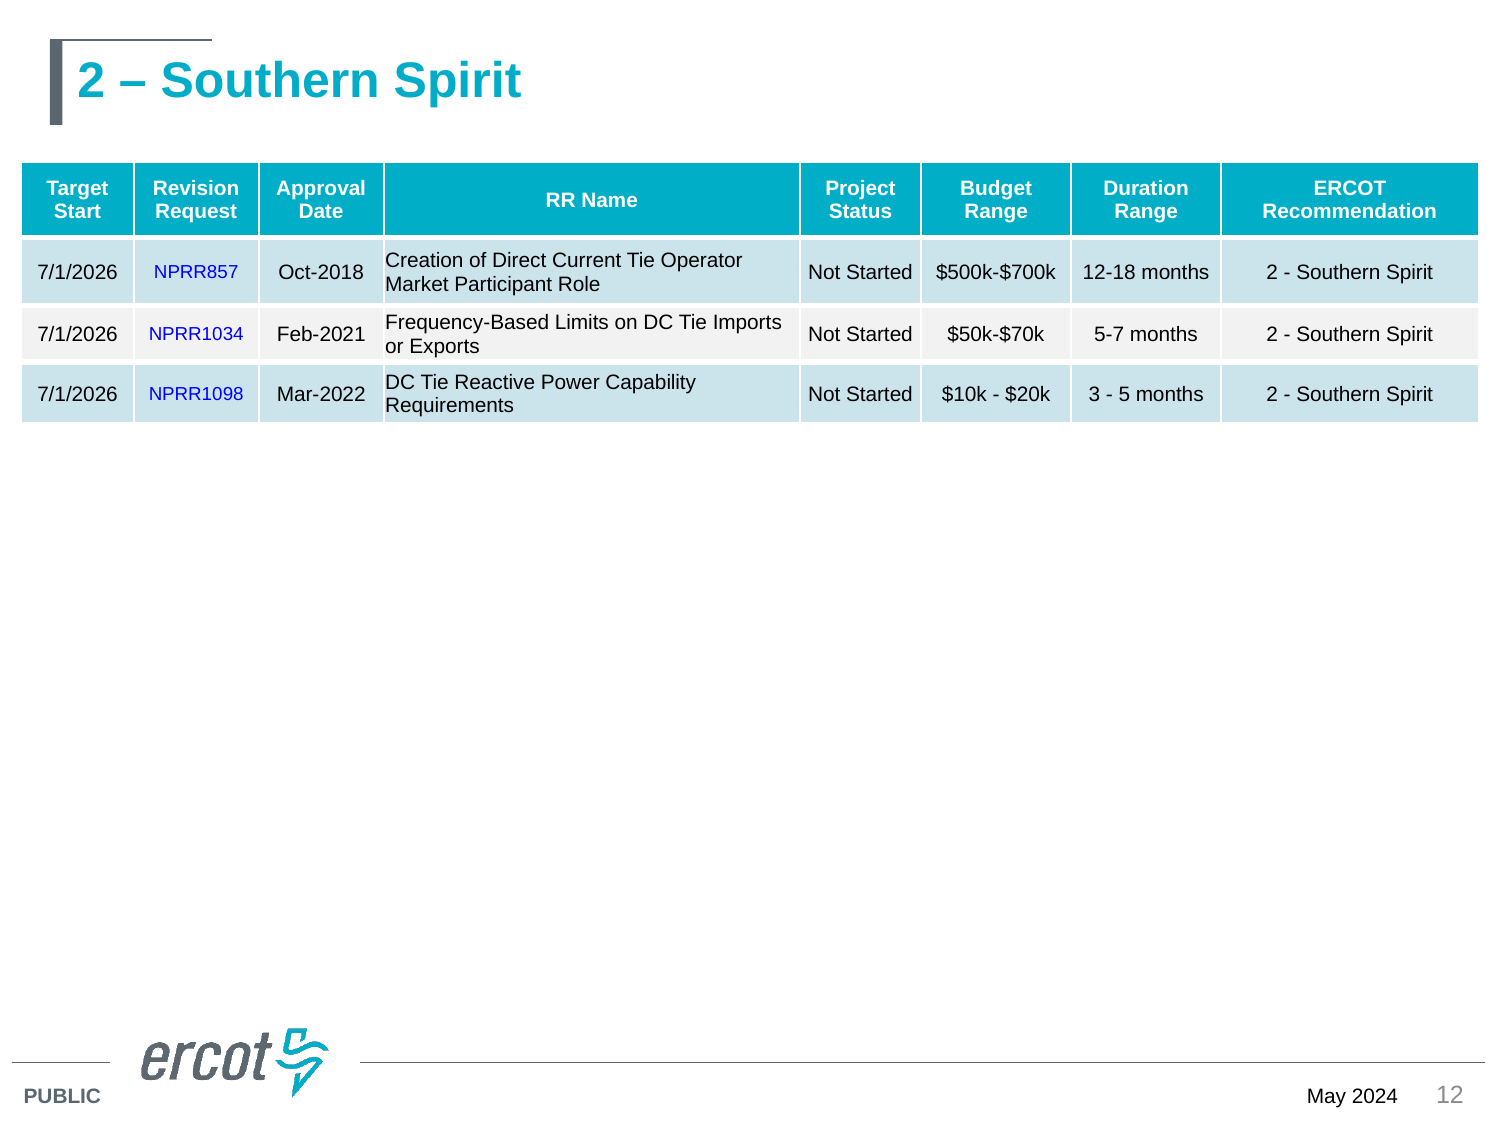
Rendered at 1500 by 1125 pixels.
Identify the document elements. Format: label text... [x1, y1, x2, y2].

table_cell Frequency-Based Limits on DC Tie Imports or Exports [385, 308, 799, 359]
table_header Revision Request [135, 163, 258, 235]
picture [137, 1024, 332, 1100]
table_cell 2 - Southern Spirit [1222, 365, 1478, 422]
table_cell NPRR857 [135, 240, 258, 303]
table_cell $50k-$70k [922, 308, 1070, 359]
table_cell Feb-2021 [260, 308, 383, 359]
table_cell 12-18 months [1072, 240, 1220, 303]
table_cell NPRR1098 [135, 365, 258, 422]
table_cell DC Tie Reactive Power Capability Requirements [385, 365, 799, 422]
table_header Duration Range [1072, 163, 1220, 235]
table_cell 7/1/2026 [22, 365, 133, 422]
table_cell Mar-2022 [260, 365, 383, 422]
table_cell Not Started [801, 308, 920, 359]
title 2 – Southern Spirit [62, 39, 1338, 125]
table_header Budget Range [922, 163, 1070, 235]
table_header Project Status [801, 163, 920, 235]
table_cell 2 - Southern Spirit [1222, 308, 1478, 359]
table_cell Oct-2018 [260, 240, 383, 303]
table_cell 2 - Southern Spirit [1222, 240, 1478, 303]
table_header Approval Date [260, 163, 383, 235]
table_cell Not Started [801, 365, 920, 422]
table_cell 7/1/2026 [22, 308, 133, 359]
slide_number 12 [1412, 1076, 1488, 1112]
table_cell 7/1/2026 [22, 240, 133, 303]
table_cell 5-7 months [1072, 308, 1220, 359]
table_header ERCOT Recommendation [1222, 163, 1478, 235]
table_cell NPRR1034 [135, 308, 258, 359]
table_header Target Start [22, 163, 133, 235]
table_cell Creation of Direct Current Tie Operator Market Participant Role [385, 240, 799, 303]
table_cell $500k-$700k [922, 240, 1070, 303]
table_cell Not Started [801, 240, 920, 303]
table_cell 3 - 5 months [1072, 365, 1220, 422]
table_cell $10k - $20k [922, 365, 1070, 422]
table_header RR Name [385, 163, 799, 235]
